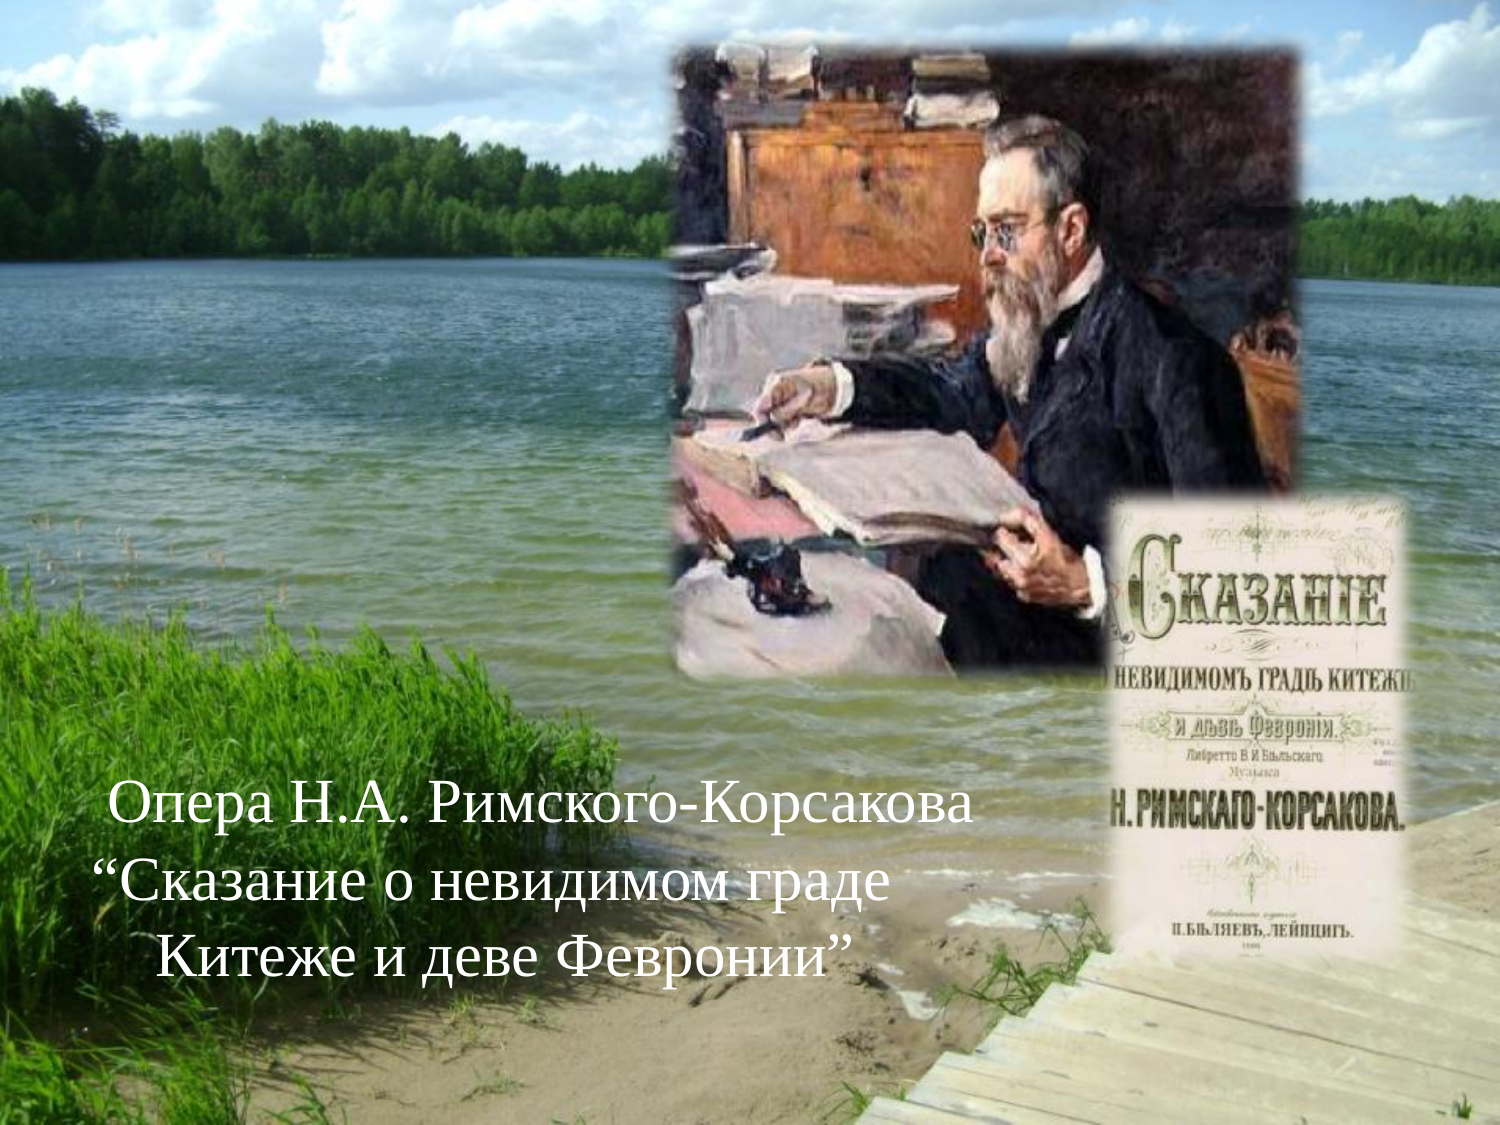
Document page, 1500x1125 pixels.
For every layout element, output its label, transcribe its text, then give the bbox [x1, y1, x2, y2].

picture [0, 0, 1500, 1125]
list Опера Н.А. Римского-Корсакова “Сказание о невидимом граде Китеже и деве Февронии” [29, 751, 1046, 1095]
